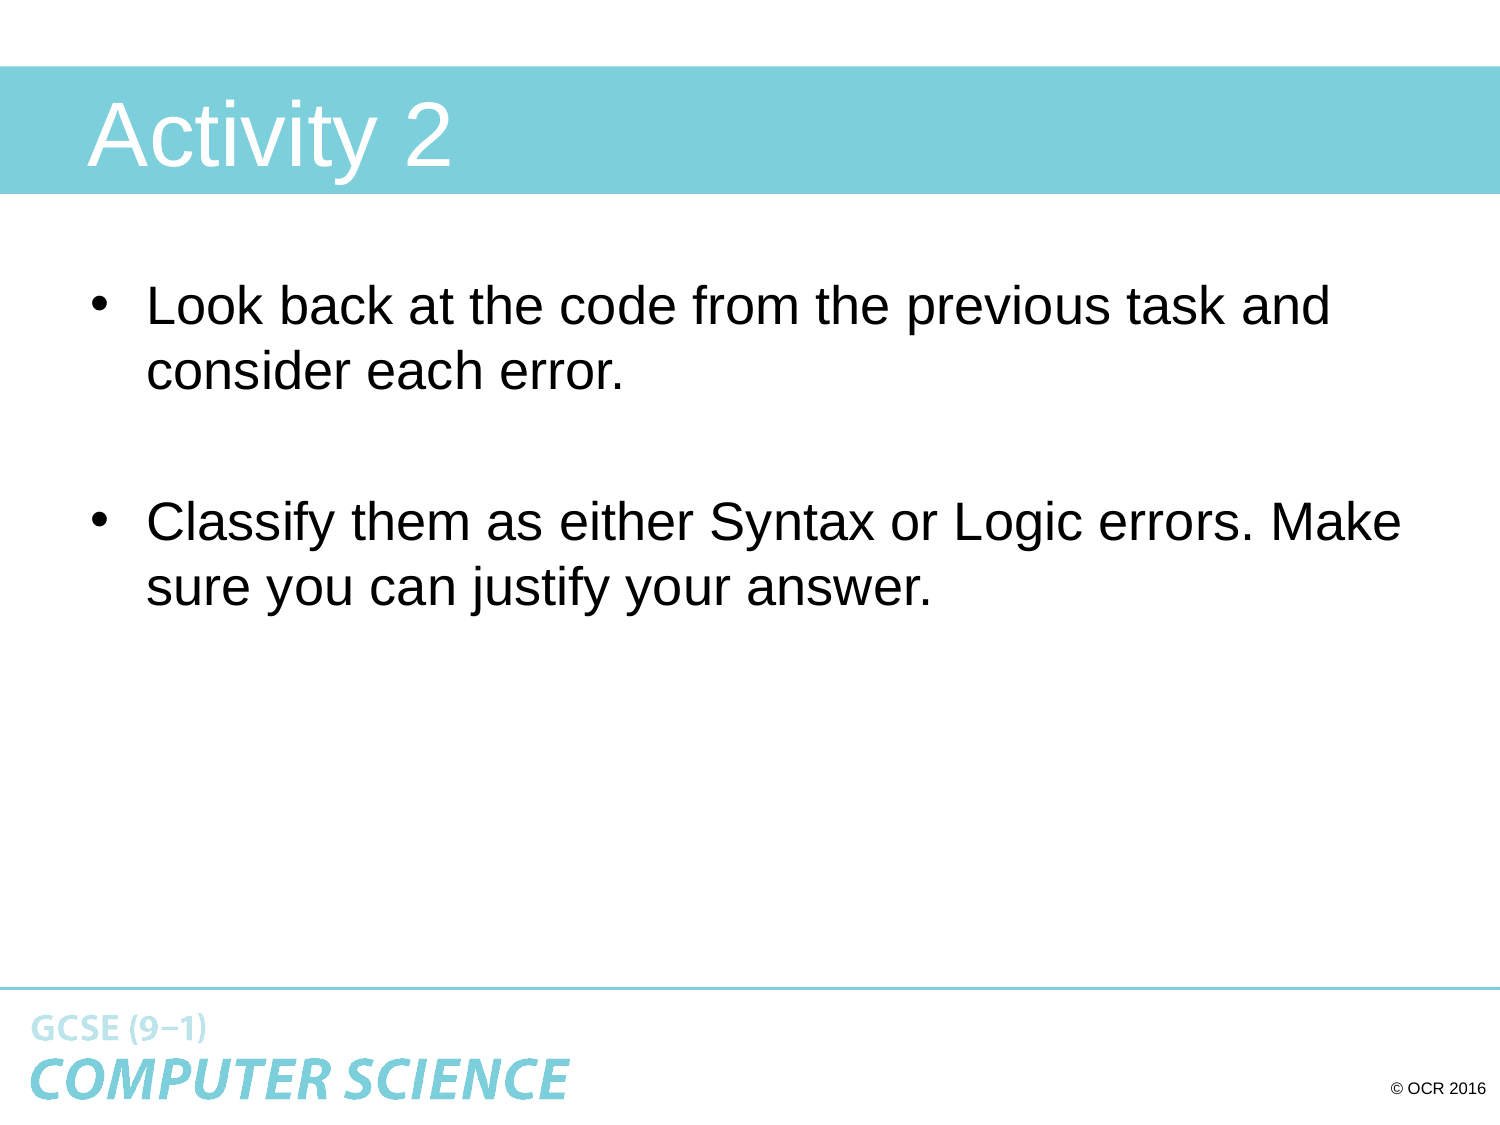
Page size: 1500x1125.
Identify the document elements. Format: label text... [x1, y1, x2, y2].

list Look back at the code from the previous task and consider each error. Classify them as either Syntax or Logic errors. Make sure you can justify your answer. [75, 262, 1425, 965]
title Activity 2 [0, 66, 1500, 194]
picture [0, 987, 1500, 1124]
